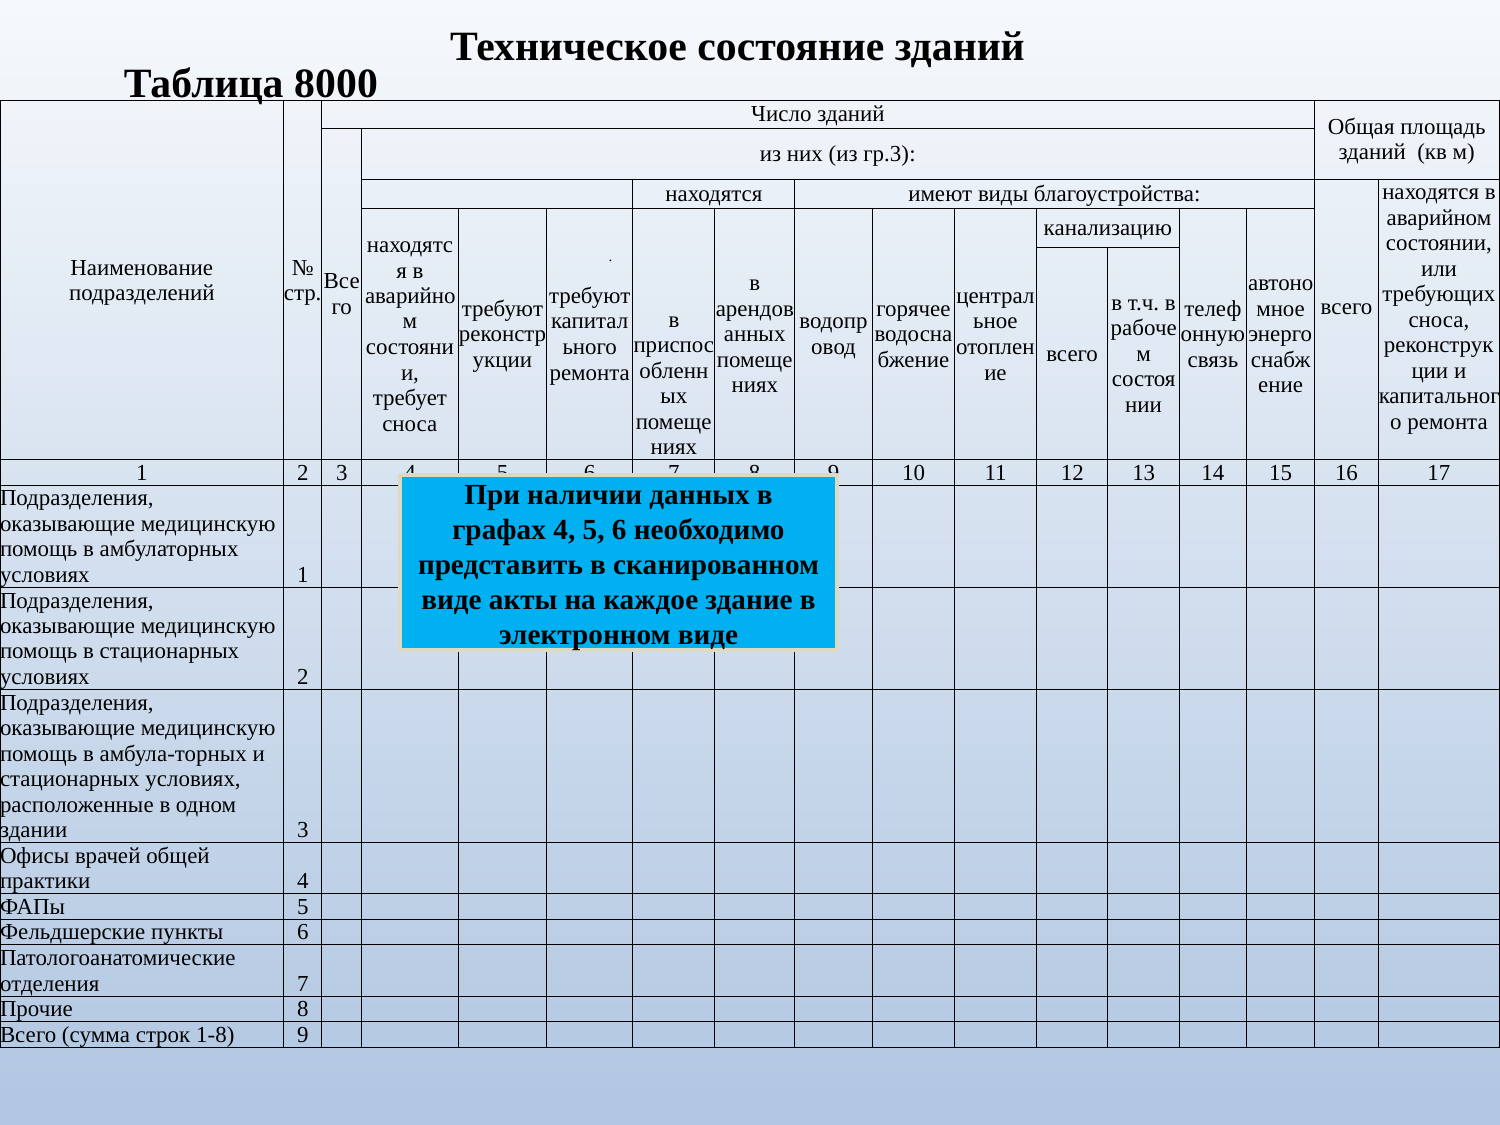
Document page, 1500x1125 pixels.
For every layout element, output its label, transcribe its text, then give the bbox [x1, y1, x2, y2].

table_cell Всего [322, 129, 361, 459]
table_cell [362, 920, 458, 944]
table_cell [1, 894, 283, 919]
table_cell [1, 920, 283, 944]
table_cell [1315, 997, 1378, 1021]
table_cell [1315, 486, 1378, 587]
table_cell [1379, 1022, 1499, 1047]
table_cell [547, 920, 632, 944]
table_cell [362, 945, 458, 996]
table_cell [362, 180, 458, 208]
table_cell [284, 486, 321, 587]
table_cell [955, 460, 1036, 485]
table_cell 5 [459, 460, 546, 473]
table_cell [633, 894, 714, 919]
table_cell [362, 486, 398, 587]
table_header Число зданий [322, 101, 1314, 128]
table_cell автономное энергоснабжение [1247, 209, 1314, 459]
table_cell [322, 997, 361, 1021]
table_cell канализацию [1037, 209, 1179, 247]
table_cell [1108, 894, 1179, 919]
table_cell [1108, 690, 1179, 842]
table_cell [1, 588, 283, 689]
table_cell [715, 920, 794, 944]
table_cell телефонную связь [1180, 209, 1246, 459]
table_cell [322, 894, 361, 919]
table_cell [873, 997, 954, 1021]
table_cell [1247, 588, 1314, 689]
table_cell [459, 945, 546, 996]
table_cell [1, 997, 283, 1021]
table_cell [1108, 588, 1179, 689]
table_cell в т.ч. в рабочем состоянии [1108, 248, 1179, 459]
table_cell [715, 652, 794, 689]
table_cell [955, 588, 1036, 689]
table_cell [547, 690, 632, 842]
table_cell горячее водоснабжение [873, 209, 954, 459]
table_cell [459, 997, 546, 1021]
table_header Общая площадь зданий (кв м) [1315, 101, 1499, 179]
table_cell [795, 997, 872, 1021]
table_header Наименование подразделений [1, 101, 283, 459]
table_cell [633, 1022, 714, 1047]
table_cell имеют виды благоустройства: [795, 180, 1314, 208]
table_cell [362, 588, 458, 689]
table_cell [322, 486, 361, 587]
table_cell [873, 945, 954, 996]
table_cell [1379, 945, 1499, 996]
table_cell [1037, 997, 1107, 1021]
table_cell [1247, 997, 1314, 1021]
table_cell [1, 690, 283, 842]
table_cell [362, 843, 458, 893]
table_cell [1180, 894, 1246, 919]
table_cell водопровод [795, 209, 872, 459]
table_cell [1180, 843, 1246, 893]
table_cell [795, 945, 872, 996]
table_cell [1379, 894, 1499, 919]
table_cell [795, 920, 872, 944]
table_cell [955, 843, 1036, 893]
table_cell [1315, 588, 1378, 689]
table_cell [795, 690, 872, 842]
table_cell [1180, 920, 1246, 944]
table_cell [633, 652, 714, 689]
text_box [398, 473, 839, 652]
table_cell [1, 486, 283, 587]
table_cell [715, 843, 794, 893]
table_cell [459, 1022, 546, 1047]
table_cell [322, 920, 361, 944]
table_cell 6 [547, 460, 632, 473]
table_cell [873, 460, 954, 485]
table_cell требуют реконструкции [459, 209, 546, 459]
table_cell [795, 843, 872, 893]
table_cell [1180, 588, 1246, 689]
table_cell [1, 1022, 283, 1047]
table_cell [1037, 588, 1107, 689]
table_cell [795, 1022, 872, 1047]
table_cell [1037, 945, 1107, 996]
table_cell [715, 945, 794, 996]
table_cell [322, 588, 361, 689]
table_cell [547, 894, 632, 919]
table_cell 2 [284, 460, 321, 485]
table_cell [284, 843, 321, 893]
text_box Техническое состояние зданий [37, 12, 1438, 75]
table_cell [322, 1022, 361, 1047]
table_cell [1037, 894, 1107, 919]
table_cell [873, 486, 954, 587]
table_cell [1108, 486, 1179, 587]
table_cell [459, 690, 546, 842]
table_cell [362, 690, 458, 842]
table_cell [362, 894, 458, 919]
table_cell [715, 997, 794, 1021]
table_header № стр. [284, 101, 321, 459]
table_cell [1037, 843, 1107, 893]
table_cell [873, 894, 954, 919]
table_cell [362, 997, 458, 1021]
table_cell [1180, 486, 1246, 587]
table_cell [322, 945, 361, 996]
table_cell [1247, 894, 1314, 919]
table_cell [1247, 1022, 1314, 1047]
table_cell [547, 180, 632, 208]
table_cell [715, 894, 794, 919]
table_cell 7 [633, 460, 714, 473]
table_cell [1379, 486, 1499, 587]
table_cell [633, 843, 714, 893]
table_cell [1379, 997, 1499, 1021]
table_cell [322, 843, 361, 893]
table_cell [284, 920, 321, 944]
table_cell [458, 180, 547, 208]
table_cell находятся в аварийном состоянии, или требующих сноса, реконструкции и капитального ремонта [1379, 180, 1499, 459]
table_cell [459, 920, 546, 944]
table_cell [873, 588, 954, 689]
table_cell центральное отопление [955, 209, 1036, 459]
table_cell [1379, 843, 1499, 893]
title Таблица 8000 [62, 75, 451, 100]
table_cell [547, 997, 632, 1021]
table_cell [1247, 460, 1314, 485]
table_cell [1379, 690, 1499, 842]
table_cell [633, 945, 714, 996]
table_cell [1037, 920, 1107, 944]
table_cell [1, 843, 283, 893]
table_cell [955, 486, 1036, 587]
table_cell 3 [322, 460, 361, 485]
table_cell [1247, 486, 1314, 587]
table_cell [1037, 460, 1107, 485]
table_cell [1037, 690, 1107, 842]
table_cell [459, 843, 546, 893]
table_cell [1315, 460, 1378, 485]
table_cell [955, 690, 1036, 842]
table_cell требуют капитального ремонта [547, 209, 632, 459]
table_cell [1180, 1022, 1246, 1047]
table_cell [1180, 997, 1246, 1021]
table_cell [1315, 920, 1378, 944]
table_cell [547, 843, 632, 893]
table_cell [1379, 588, 1499, 689]
table_cell 8 [715, 460, 794, 473]
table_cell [839, 486, 872, 587]
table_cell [459, 894, 546, 919]
table_cell всего [1037, 248, 1107, 459]
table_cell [1108, 997, 1179, 1021]
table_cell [955, 1022, 1036, 1047]
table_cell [1, 945, 283, 996]
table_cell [1037, 1022, 1107, 1047]
table_cell из них (из гр.3): [362, 129, 1314, 179]
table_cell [1379, 460, 1499, 485]
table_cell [284, 894, 321, 919]
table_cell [1247, 690, 1314, 842]
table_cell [1315, 894, 1378, 919]
table_cell 1 [1, 460, 283, 485]
table_cell в арендованных помещениях [715, 209, 794, 459]
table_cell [284, 690, 321, 842]
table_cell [873, 920, 954, 944]
table_cell всего [1315, 180, 1378, 459]
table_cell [284, 1022, 321, 1047]
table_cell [1315, 945, 1378, 996]
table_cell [873, 843, 954, 893]
table_cell в приспособленных помещениях [633, 209, 714, 459]
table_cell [362, 1022, 458, 1047]
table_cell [795, 588, 872, 689]
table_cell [873, 1022, 954, 1047]
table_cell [284, 945, 321, 996]
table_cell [1247, 843, 1314, 893]
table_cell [1108, 843, 1179, 893]
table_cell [955, 945, 1036, 996]
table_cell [955, 894, 1036, 919]
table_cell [633, 690, 714, 842]
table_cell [284, 588, 321, 689]
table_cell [1180, 945, 1246, 996]
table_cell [1037, 486, 1107, 587]
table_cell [322, 690, 361, 842]
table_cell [1315, 843, 1378, 893]
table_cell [955, 997, 1036, 1021]
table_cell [547, 945, 632, 996]
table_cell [1108, 1022, 1179, 1047]
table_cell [1379, 920, 1499, 944]
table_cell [795, 894, 872, 919]
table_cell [1108, 920, 1179, 944]
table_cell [955, 920, 1036, 944]
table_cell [1180, 460, 1246, 485]
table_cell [547, 652, 632, 689]
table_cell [1247, 945, 1314, 996]
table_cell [1180, 690, 1246, 842]
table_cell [1315, 690, 1378, 842]
table_cell находятся [633, 180, 794, 208]
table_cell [795, 460, 872, 485]
table_cell находятся в аварийном состоянии, требует сноса [362, 209, 458, 459]
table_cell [284, 997, 321, 1021]
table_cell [715, 690, 794, 842]
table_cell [547, 1022, 632, 1047]
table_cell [873, 690, 954, 842]
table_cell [1108, 945, 1179, 996]
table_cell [1108, 460, 1179, 485]
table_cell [1315, 1022, 1378, 1047]
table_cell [715, 1022, 794, 1047]
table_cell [633, 920, 714, 944]
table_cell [459, 652, 546, 689]
table_cell 4 [362, 460, 458, 485]
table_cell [1247, 920, 1314, 944]
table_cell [633, 997, 714, 1021]
